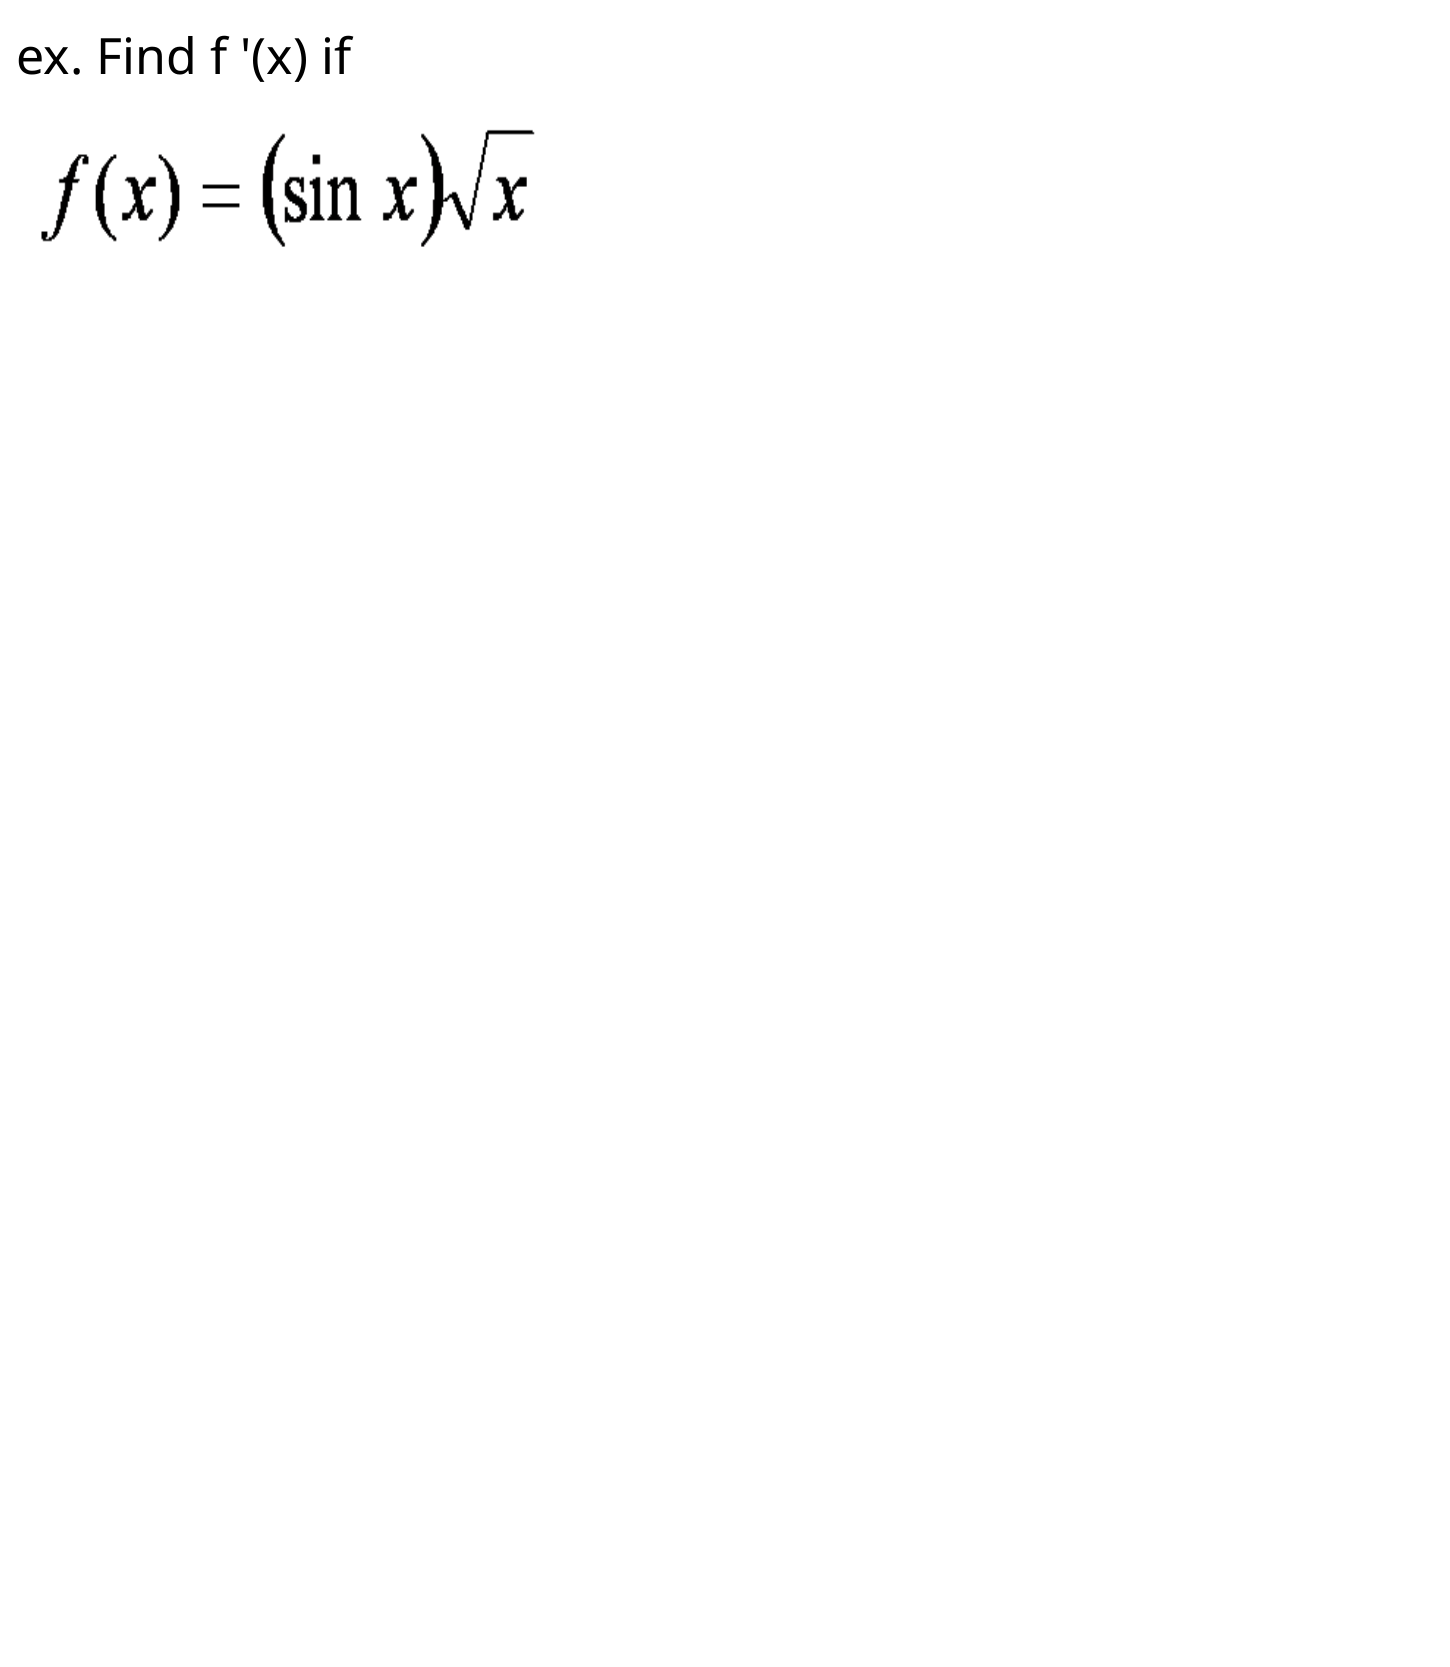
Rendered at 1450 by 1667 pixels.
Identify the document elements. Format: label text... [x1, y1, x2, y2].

picture [30, 112, 550, 263]
text_box ex. Find f '(x) if [1, 16, 445, 92]
